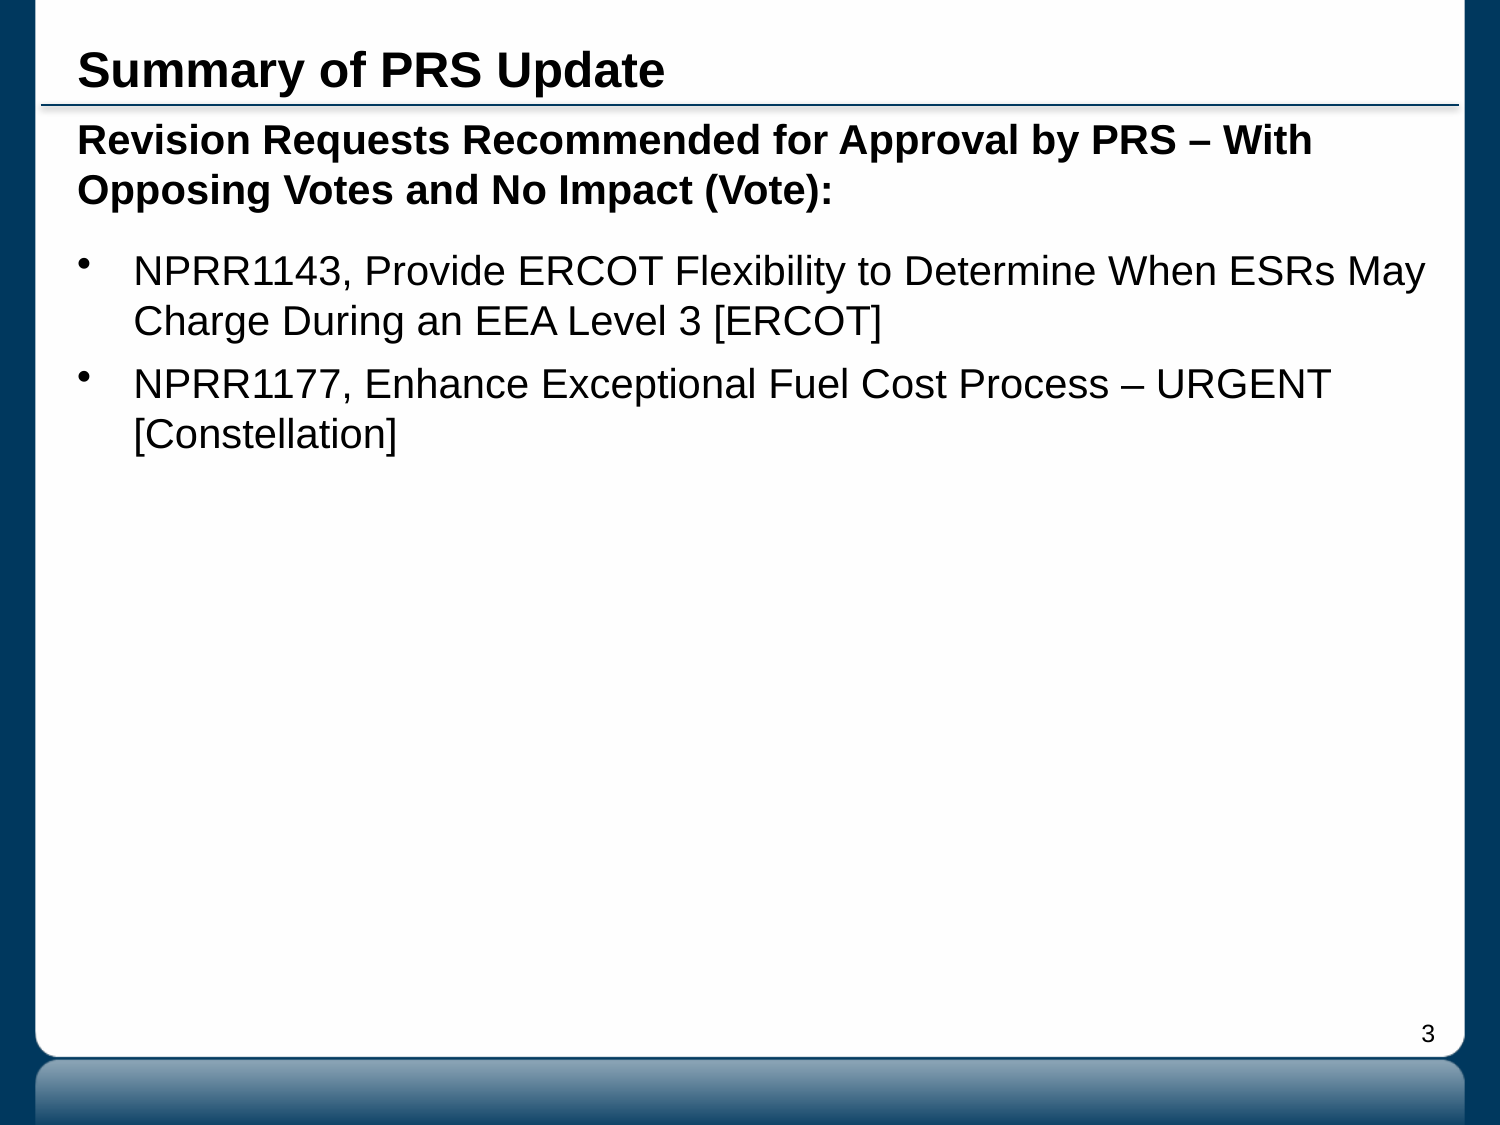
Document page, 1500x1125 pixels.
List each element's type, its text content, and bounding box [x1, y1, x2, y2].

picture [35, 0, 1465, 1125]
title Summary of PRS Update [62, 29, 1450, 106]
text_box Revision Requests Recommended for Approval by PRS – With Opposing Votes and No Impact (Vote): NPRR1143, Provide ERCOT Flexibility to Determine When ESRs May Charge During an EEA Level 3 [ERCOT] NPRR1177, Enhance Exceptional Fuel Cost Process – URGENT [Constellation] [62, 106, 1450, 1049]
